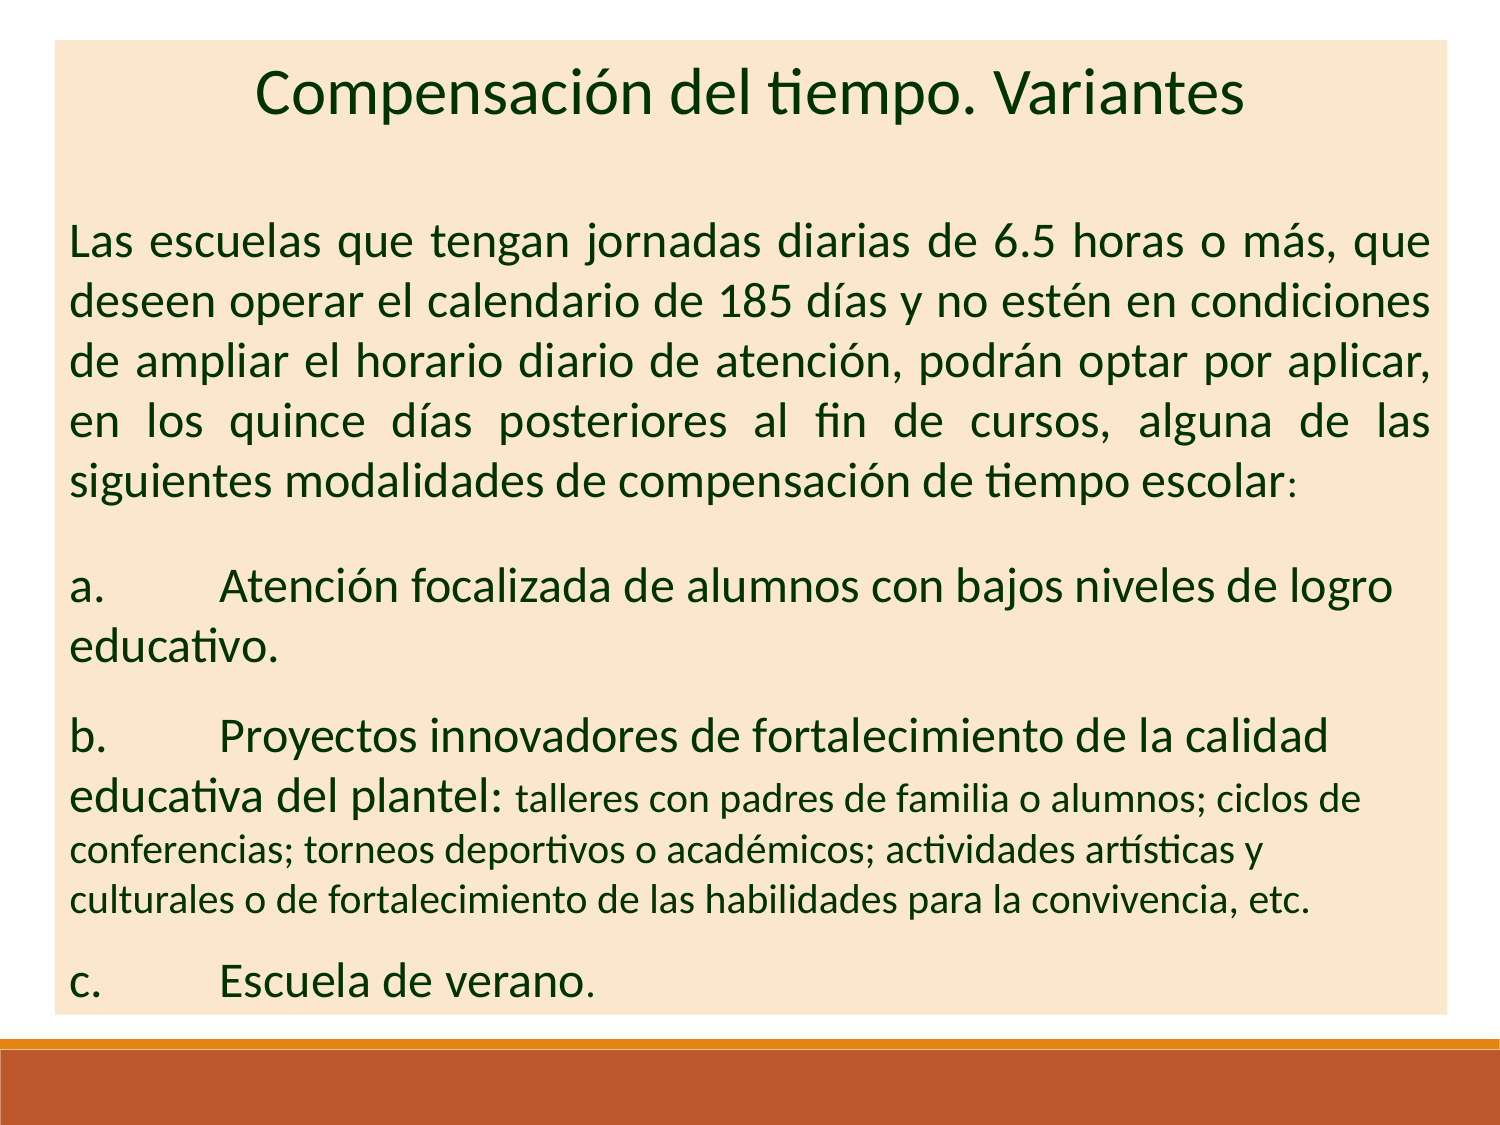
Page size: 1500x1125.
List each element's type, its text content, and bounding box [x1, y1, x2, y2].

text_box Compensación del tiempo. Variantes Las escuelas que tengan jornadas diarias de 6.5 horas o más, que deseen operar el calendario de 185 días y no estén en condiciones de ampliar el horario diario de atención, podrán optar por aplicar, en los quince días posteriores al fin de cursos, alguna de las siguientes modalidades de compensación de tiempo escolar: a. Atención focalizada de alumnos con bajos niveles de logro educativo. b. Proyectos innovadores de fortalecimiento de la calidad educativa del plantel: talleres con padres de familia o alumnos; ciclos de conferencias; torneos deportivos o académicos; actividades artísticas y culturales o de fortalecimiento de las habilidades para la convivencia, etc. c. Escuela de verano. [54, 40, 1448, 1015]
